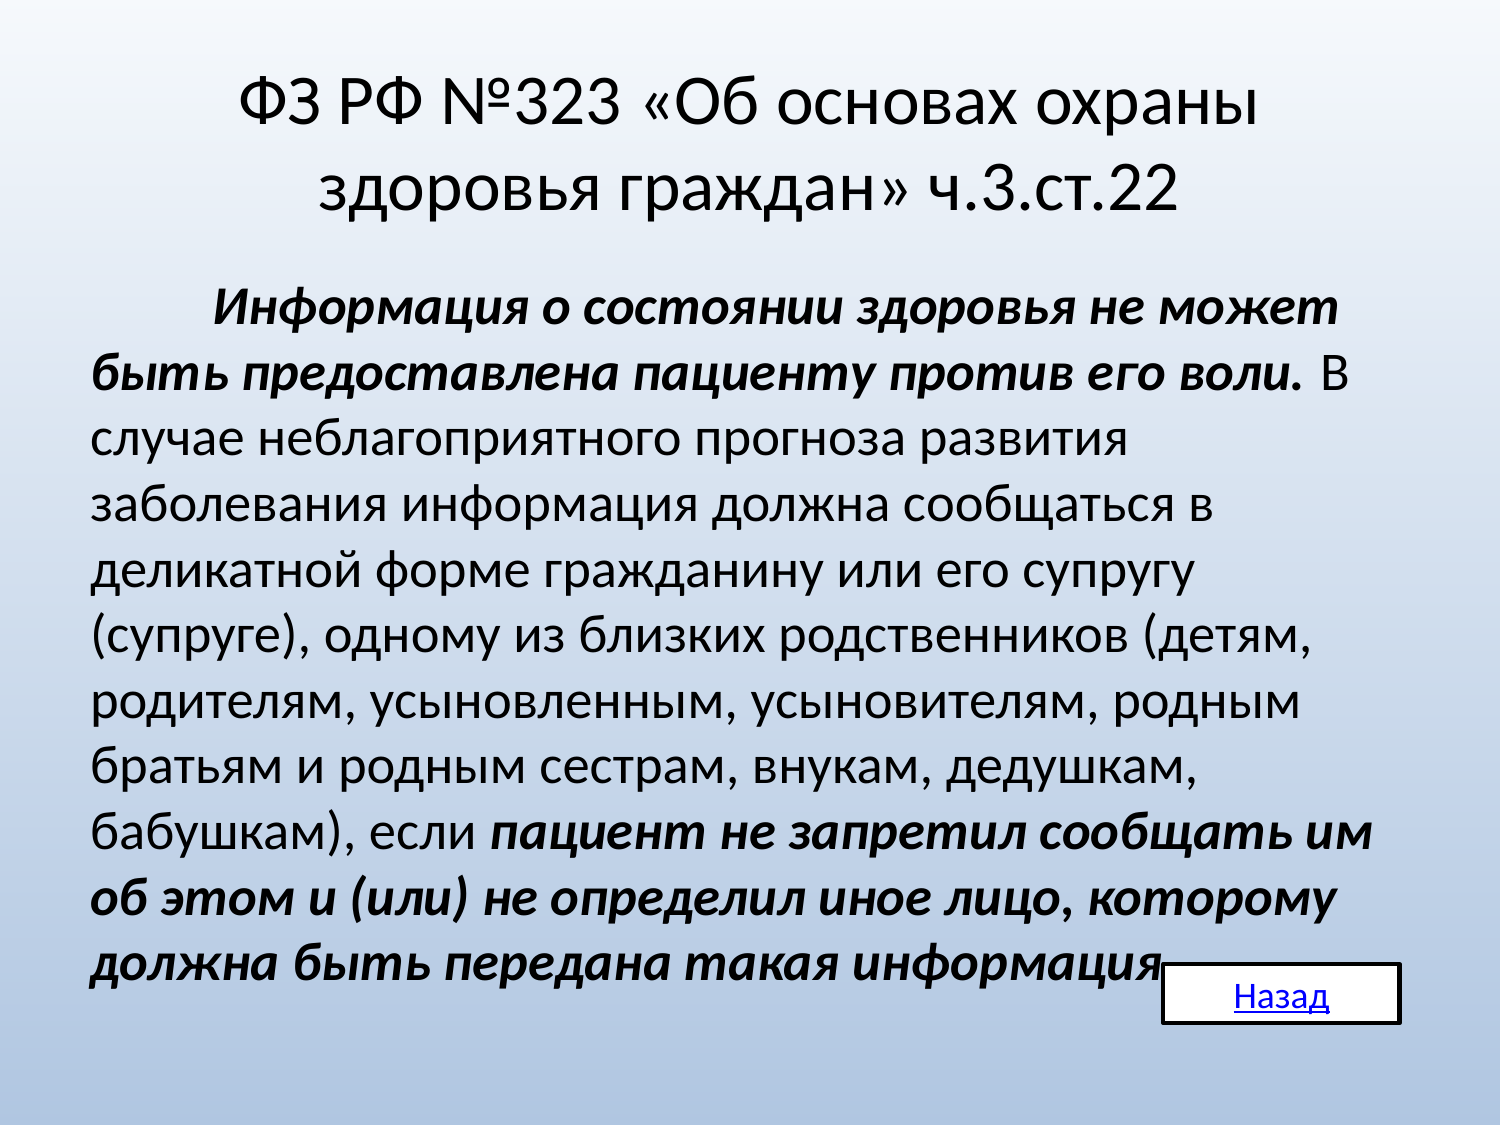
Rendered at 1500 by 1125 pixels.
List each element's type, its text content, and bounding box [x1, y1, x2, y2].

text_box Назад [1161, 962, 1402, 1025]
list Информация о состоянии здоровья не может быть предоставлена пациенту против его воли. В случае неблагоприятного прогноза развития заболевания информация должна сообщаться в деликатной форме гражданину или его супругу (супруге), одному из близких родственников (детям, родителям, усыновленным, усыновителям, родным братьям и родным сестрам, внукам, дедушкам, бабушкам), если пациент не запретил сообщать им об этом и (или) не определил иное лицо, которому должна быть передана такая информация. [75, 262, 1425, 1005]
title ФЗ РФ №323 «Об основах охраны здоровья граждан» ч.3.ст.22 [75, 45, 1425, 233]
